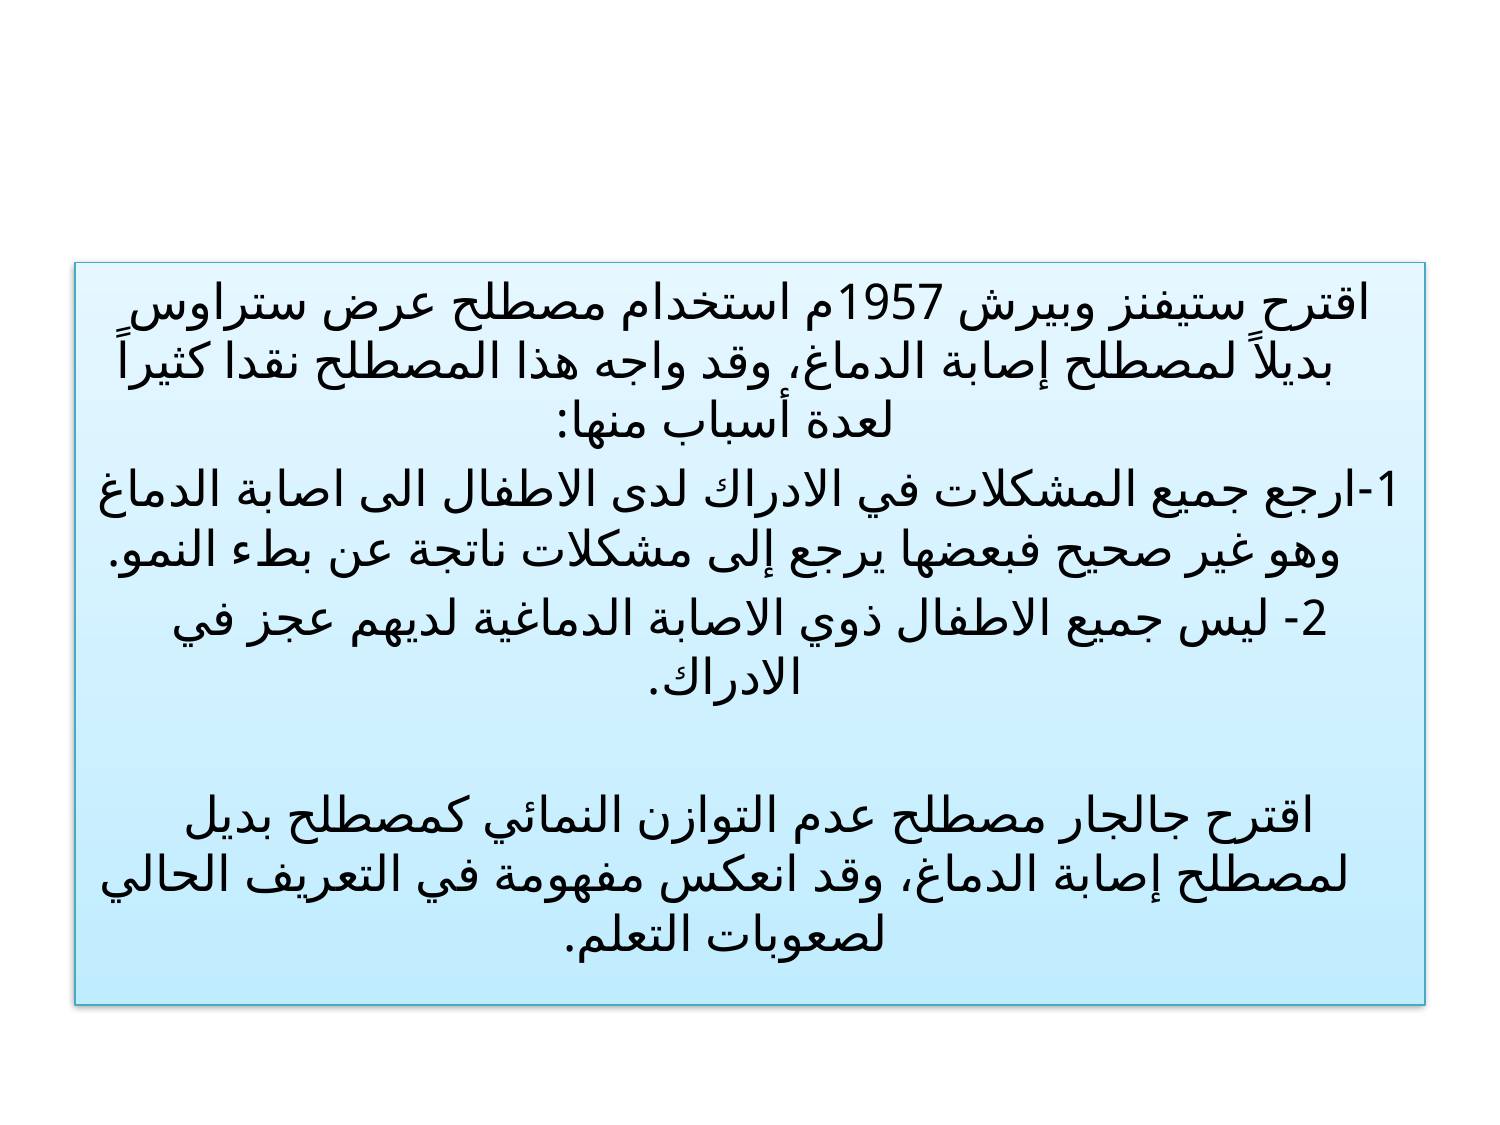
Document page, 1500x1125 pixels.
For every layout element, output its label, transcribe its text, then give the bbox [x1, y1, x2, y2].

list اقترح ستيفنز وبيرش 1957م استخدام مصطلح عرض ستراوس بديلاً لمصطلح إصابة الدماغ، وقد واجه هذا المصطلح نقدا كثيراً لعدة أسباب منها: 1-ارجع جميع المشكلات في الادراك لدى الاطفال الى اصابة الدماغ وهو غير صحيح فبعضها يرجع إلى مشكلات ناتجة عن بطء النمو. 2- ليس جميع الاطفال ذوي الاصابة الدماغية لديهم عجز في الادراك. اقترح جالجار مصطلح عدم التوازن النمائي كمصطلح بديل لمصطلح إصابة الدماغ، وقد انعكس مفهومة في التعريف الحالي لصعوبات التعلم. [74, 262, 1426, 1006]
